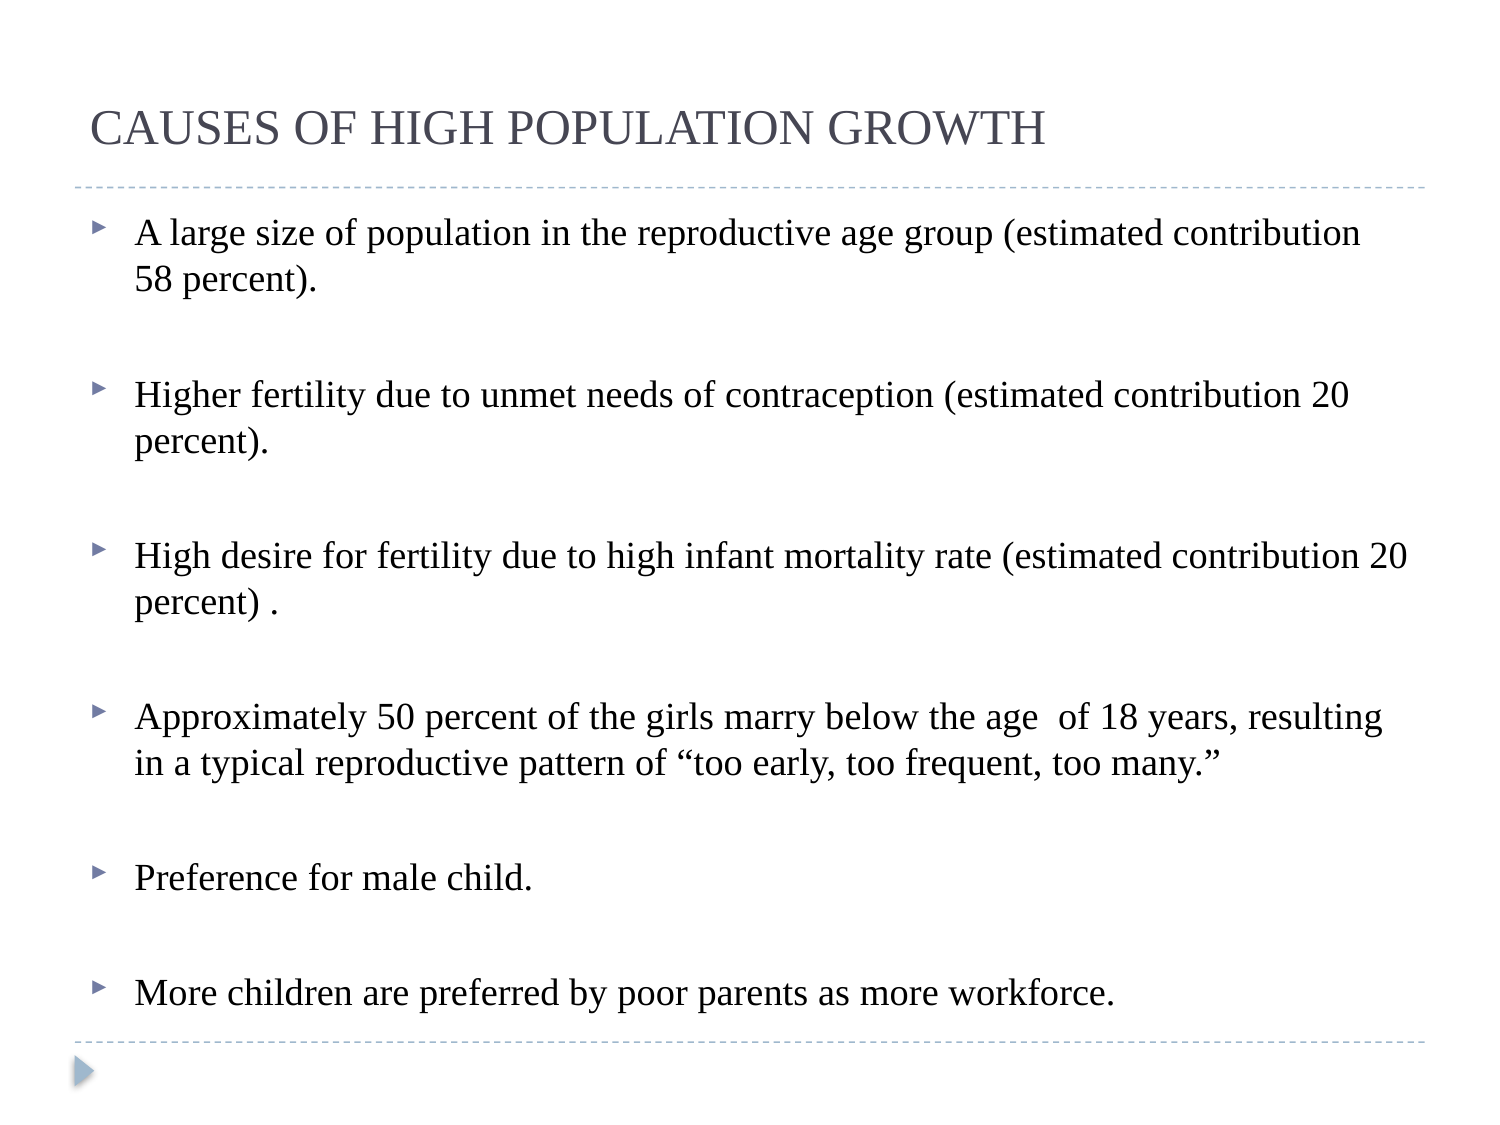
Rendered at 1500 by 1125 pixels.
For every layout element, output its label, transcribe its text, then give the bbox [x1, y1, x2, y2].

list A large size of population in the reproductive age group (estimated contribution 58 percent). Higher fertility due to unmet needs of contraception (estimated contribution 20 percent). High desire for fertility due to high infant mortality rate (estimated contribution 20 percent) . Approximately 50 percent of the girls marry below the age of 18 years, resulting in a typical reproductive pattern of “too early, too frequent, too many.” Preference for male child. More children are preferred by poor parents as more workforce. [75, 200, 1425, 1025]
title CAUSES OF HIGH POPULATION GROWTH [75, 24, 1425, 163]
